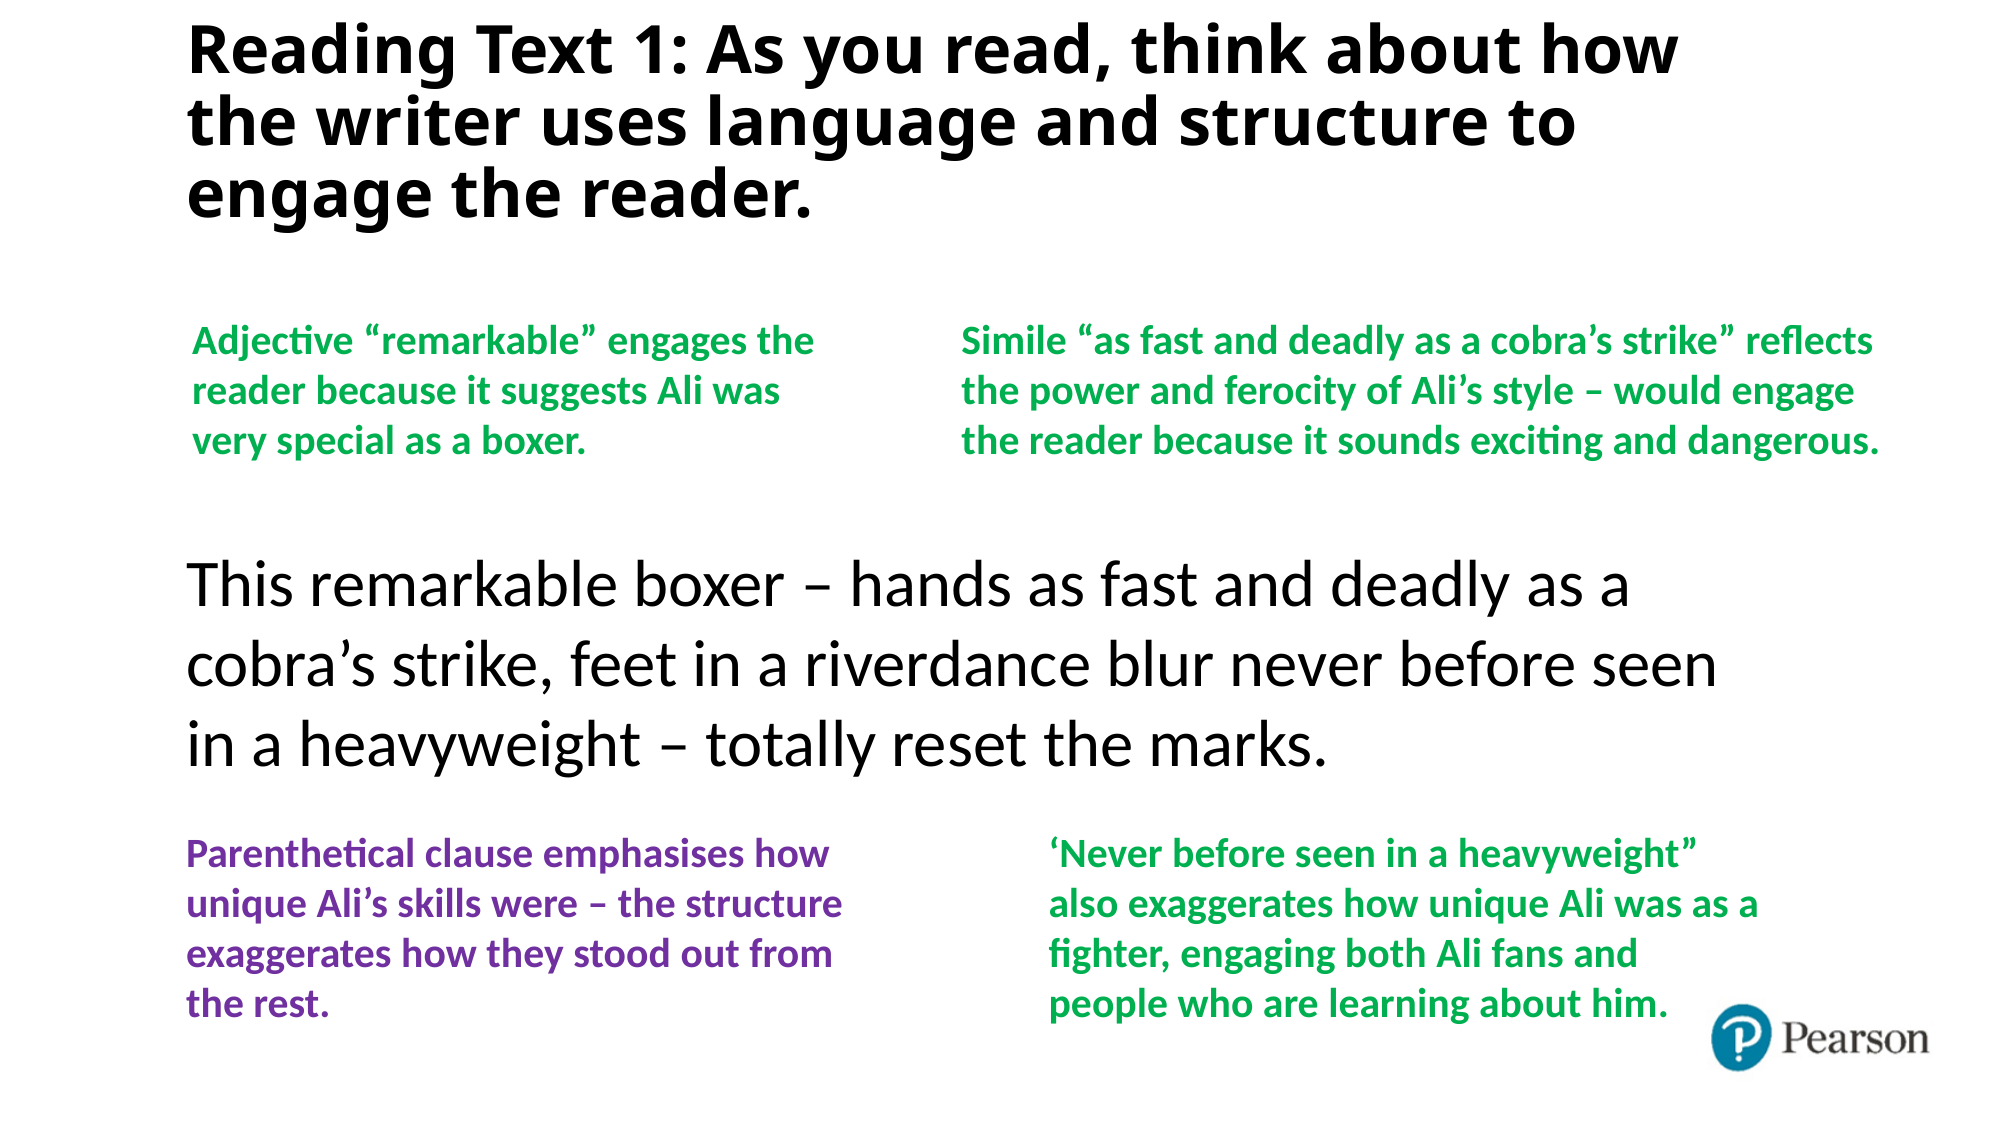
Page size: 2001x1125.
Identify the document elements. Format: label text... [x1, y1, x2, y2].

text_box Adjective “remarkable” engages the reader because it suggests Ali was very special as a boxer. [177, 305, 874, 471]
text_box ‘Never before seen in a heavyweight” also exaggerates how unique Ali was as a fighter, engaging both Ali fans and people who are learning about him. [1033, 818, 1782, 1033]
picture [1701, 989, 1940, 1082]
text_box Simile “as fast and deadly as a cobra’s strike” reflects the power and ferocity of Ali’s style – would engage the reader because it sounds exciting and dangerous. [946, 305, 1902, 471]
title Reading Text 1: As you read, think about how the writer uses language and structure to engage the reader. [171, 82, 1782, 139]
text_box This remarkable boxer – hands as fast and deadly as a cobra’s strike, feet in a riverdance blur never before seen in a heavyweight – totally reset the marks. [171, 532, 1755, 788]
list [51, 139, 1948, 1014]
text_box Parenthetical clause emphasises how unique Ali’s skills were – the structure exaggerates how they stood out from the rest. [171, 818, 868, 1033]
